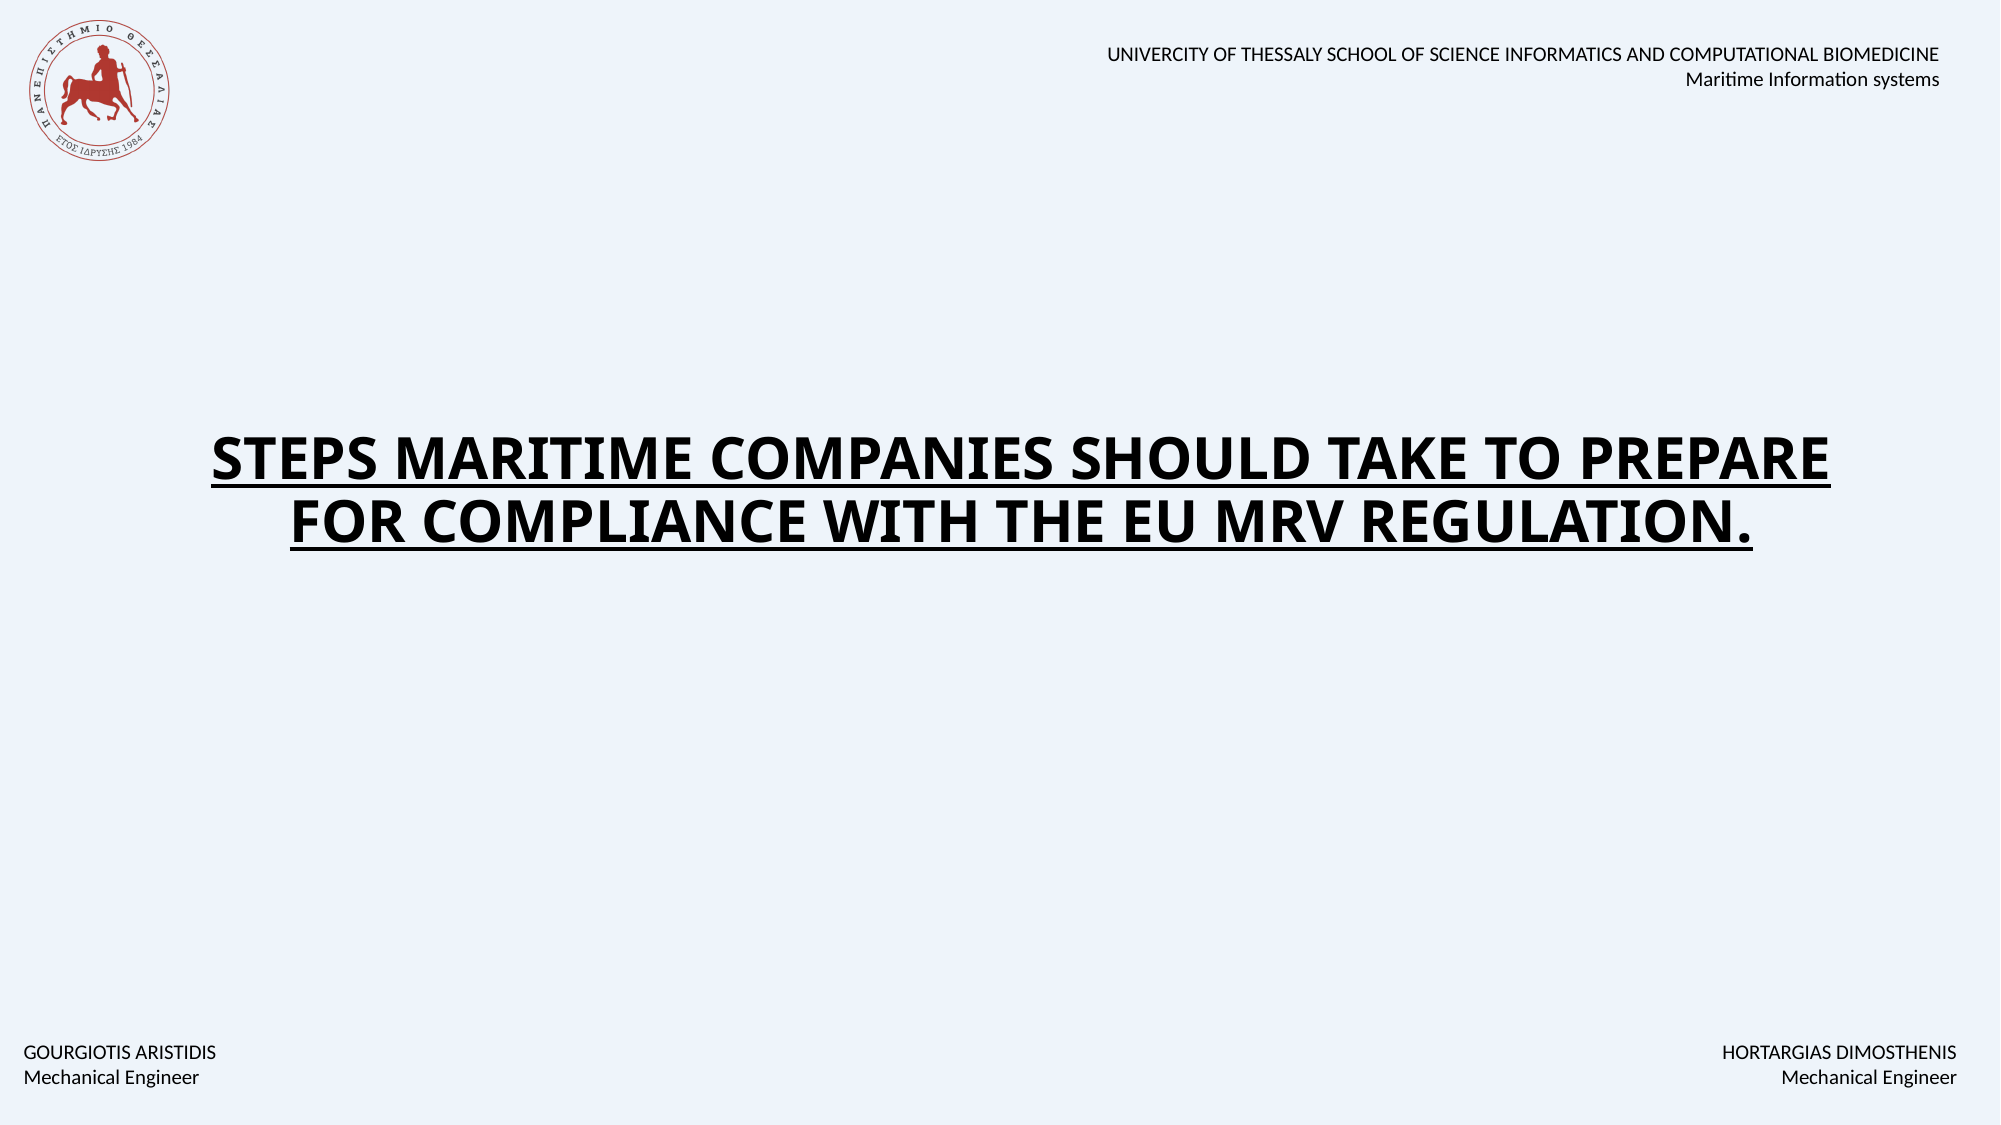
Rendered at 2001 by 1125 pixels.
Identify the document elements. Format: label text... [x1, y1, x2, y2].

text_box GOURGIOTIS ARISTIDIS HORTARGIAS DIMOSTHENIS Mechanical Engineer Mechanical Engineer [8, 1030, 1984, 1096]
title STEPS MARITIME COMPANIES SHOULD TAKE TO PREPARE FOR COMPLIANCE WITH THE EU MRV REGULATION. [136, 382, 1906, 563]
text_box UNIVERCITY OF THESSALY SCHOOL OF SCIENCE INFORMATICS AND COMPUTATIONAL BIOMEDICINE Maritime Information systems [229, 32, 1955, 98]
picture [27, 20, 172, 162]
